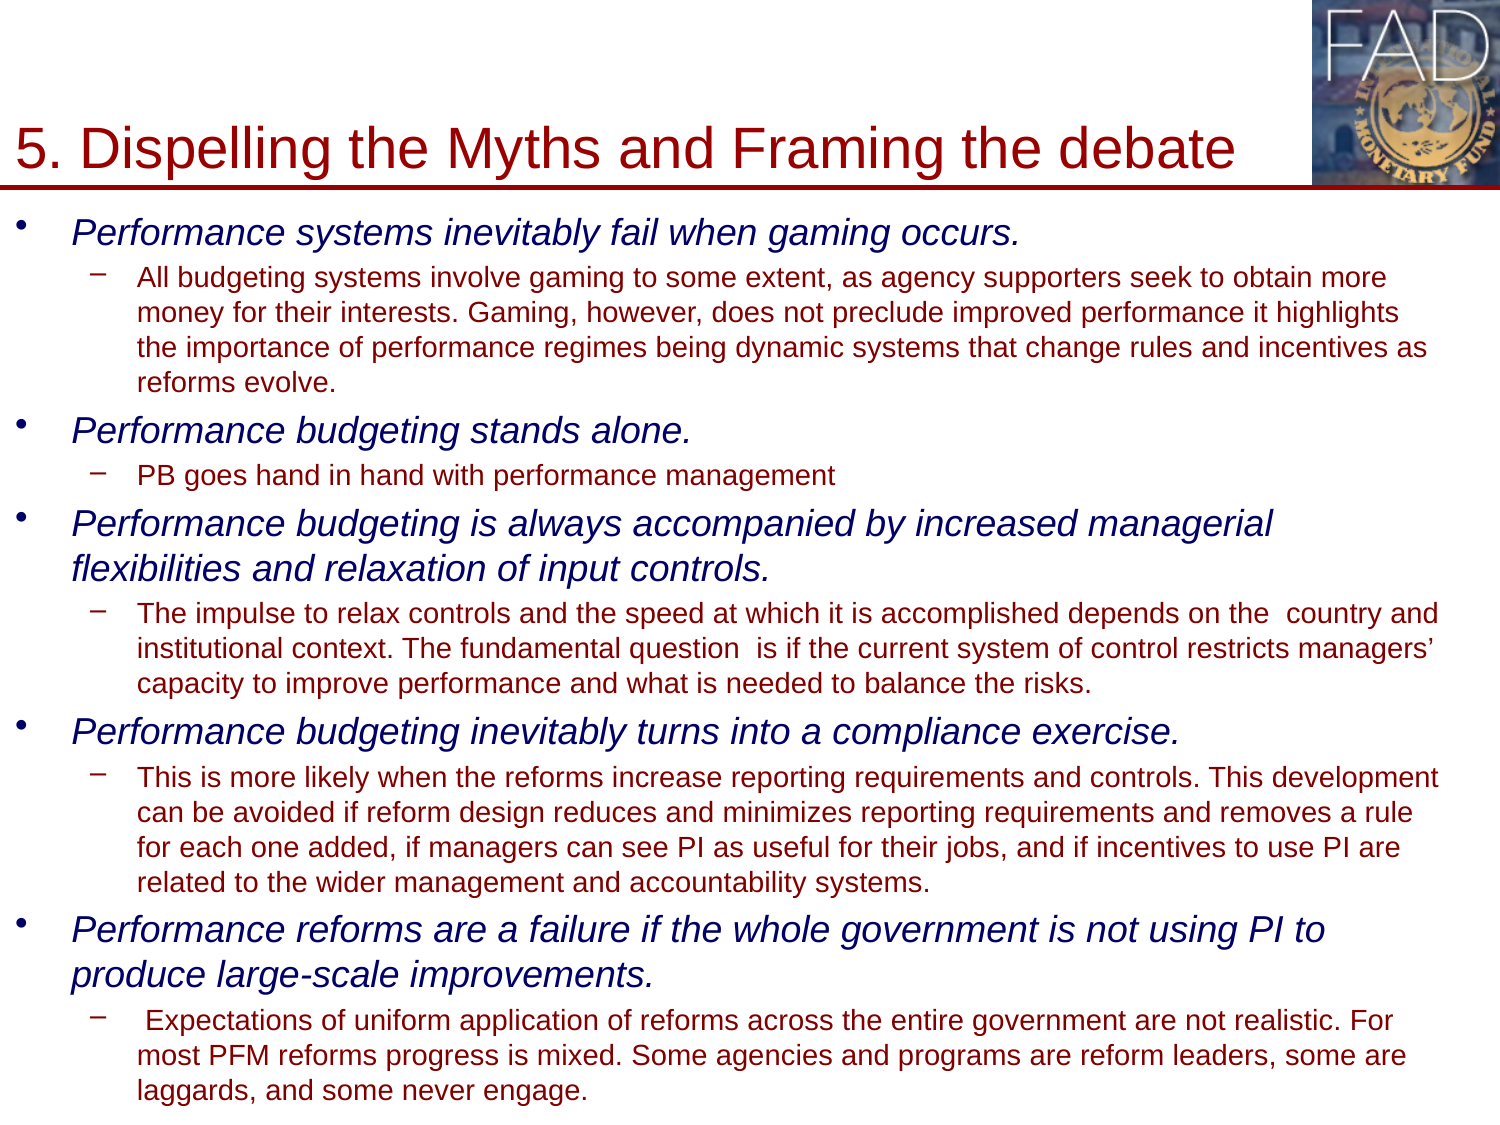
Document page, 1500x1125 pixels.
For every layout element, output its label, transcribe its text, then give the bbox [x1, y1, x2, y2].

list Performance systems inevitably fail when gaming occurs. All budgeting systems involve gaming to some extent, as agency supporters seek to obtain more money for their interests. Gaming, however, does not preclude improved performance it highlights the importance of performance regimes being dynamic systems that change rules and incentives as reforms evolve. Performance budgeting stands alone. PB goes hand in hand with performance management Performance budgeting is always accompanied by increased managerial flexibilities and relaxation of input controls. The impulse to relax controls and the speed at which it is accomplished depends on the country and institutional context. The fundamental question is if the current system of control restricts managers’ capacity to improve performance and what is needed to balance the risks. Performance budgeting inevitably turns into a compliance exercise. This is more likely when the reforms increase reporting requirements and controls. This development can be avoided if reform design reduces and minimizes reporting requirements and removes a rule for each one added, if managers can see PI as useful for their jobs, and if incentives to use PI are related to the wider management and accountability systems. Performance reforms are a failure if the whole government is not using PI to produce large-scale improvements. Expectations of uniform application of reforms across the entire government are not realistic. For most PFM reforms progress is mixed. Some agencies and programs are reform leaders, some are laggards, and some never engage. [0, 199, 1463, 1101]
picture [1312, 0, 1500, 185]
title 5. Dispelling the Myths and Framing the debate [0, 12, 1301, 188]
slide_number 25 [1099, 1046, 1451, 1125]
